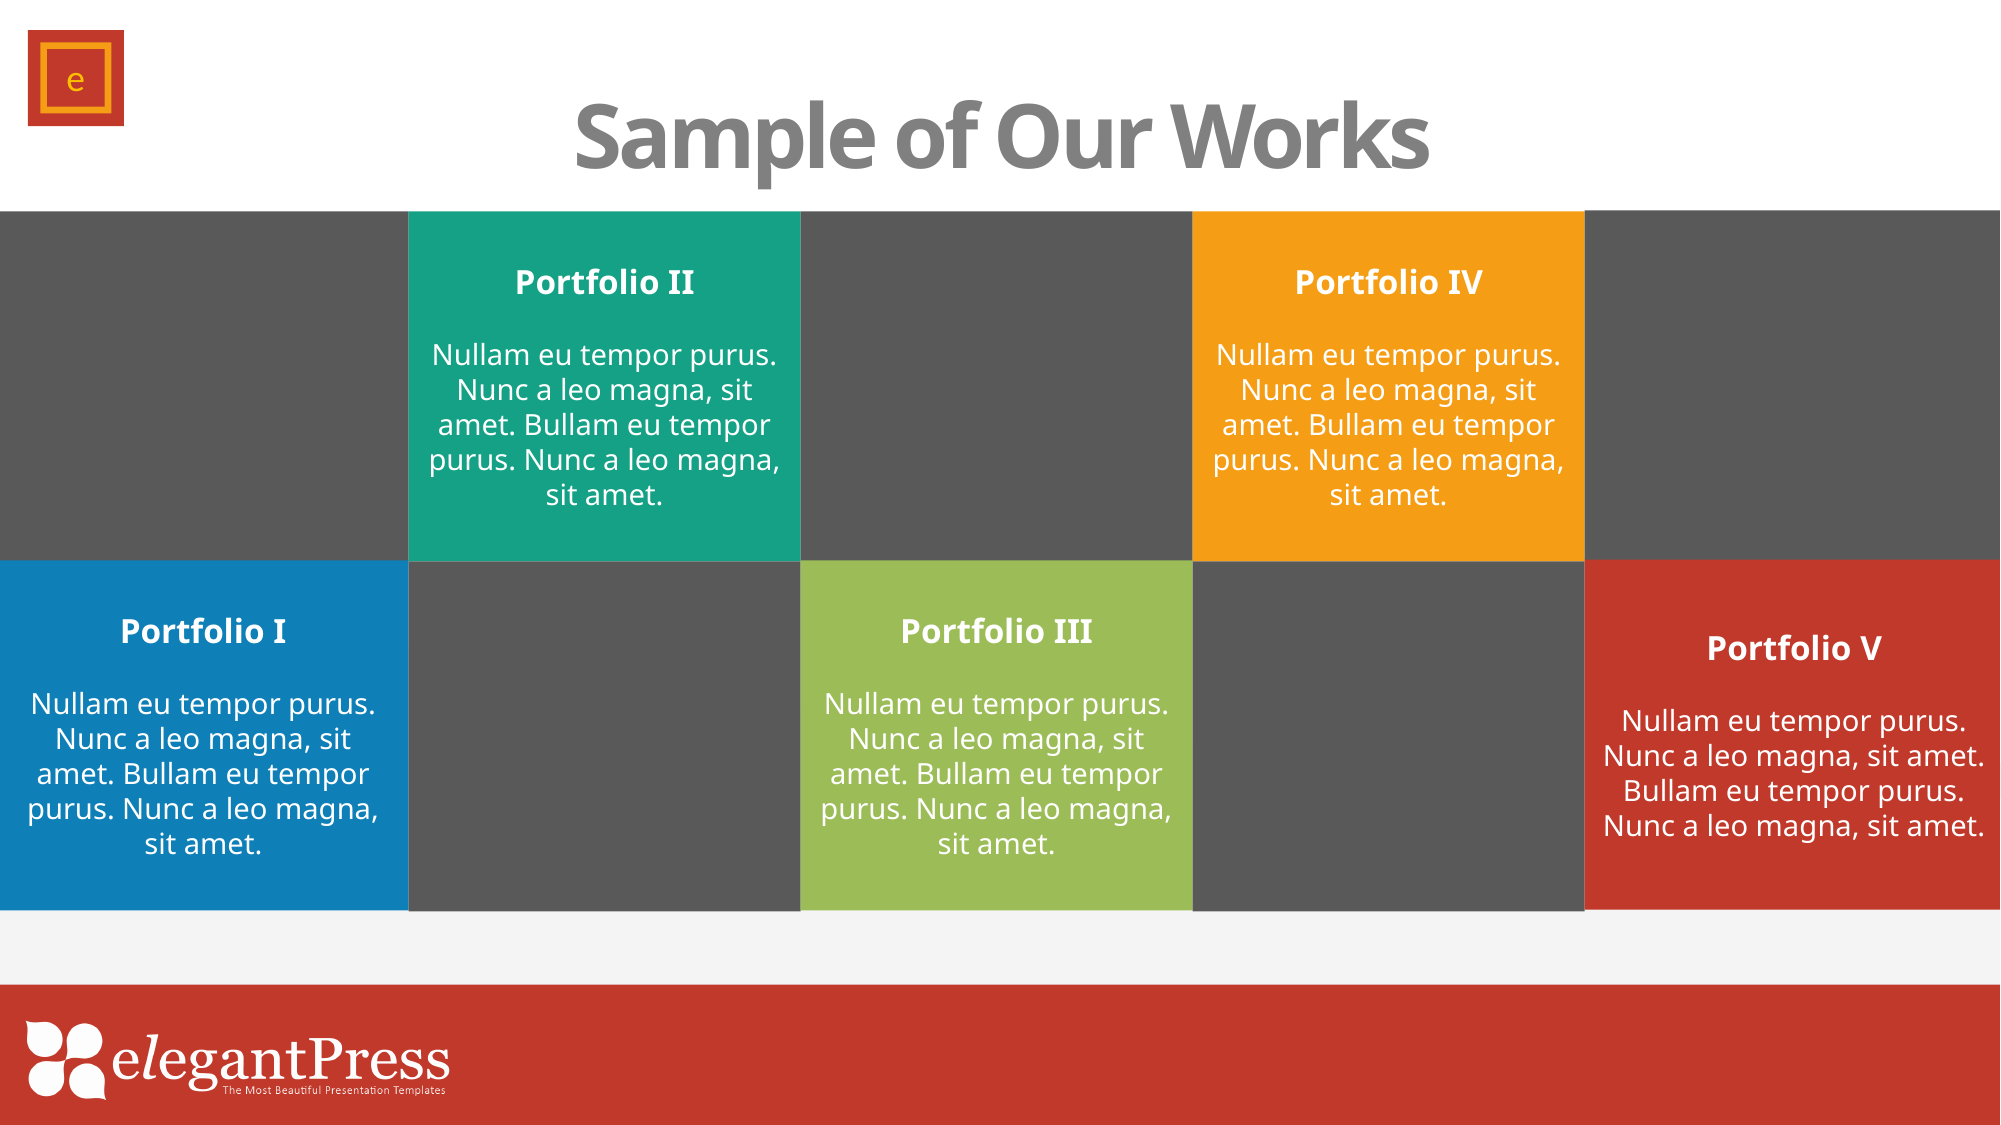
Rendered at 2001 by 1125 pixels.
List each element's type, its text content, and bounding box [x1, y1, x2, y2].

text_box [1584, 209, 2000, 559]
text_box Portfolio IV Nullam eu tempor purus. Nunc a leo magna, sit amet. Bullam eu tempor purus. Nunc a leo magna, sit amet. [1192, 210, 1584, 560]
text_box Portfolio III Nullam eu tempor purus. Nunc a leo magna, sit amet. Bullam eu tempor purus. Nunc a leo magna, sit amet. [800, 559, 1192, 911]
text_box Portfolio I Nullam eu tempor purus. Nunc a leo magna, sit amet. Bullam eu tempor purus. Nunc a leo magna, sit amet. [0, 559, 408, 911]
text_box Portfolio II Nullam eu tempor purus. Nunc a leo magna, sit amet. Bullam eu tempor purus. Nunc a leo magna, sit amet. [408, 210, 800, 560]
text_box [408, 560, 802, 912]
text_box Portfolio V Nullam eu tempor purus. Nunc a leo magna, sit amet. Bullam eu tempor purus. Nunc a leo magna, sit amet. [1584, 559, 2000, 911]
text_box Sample of Our Works [563, 74, 1444, 192]
text_box [0, 210, 408, 559]
text_box [1192, 560, 1586, 912]
picture [17, 1012, 454, 1111]
text_box [800, 210, 1192, 559]
